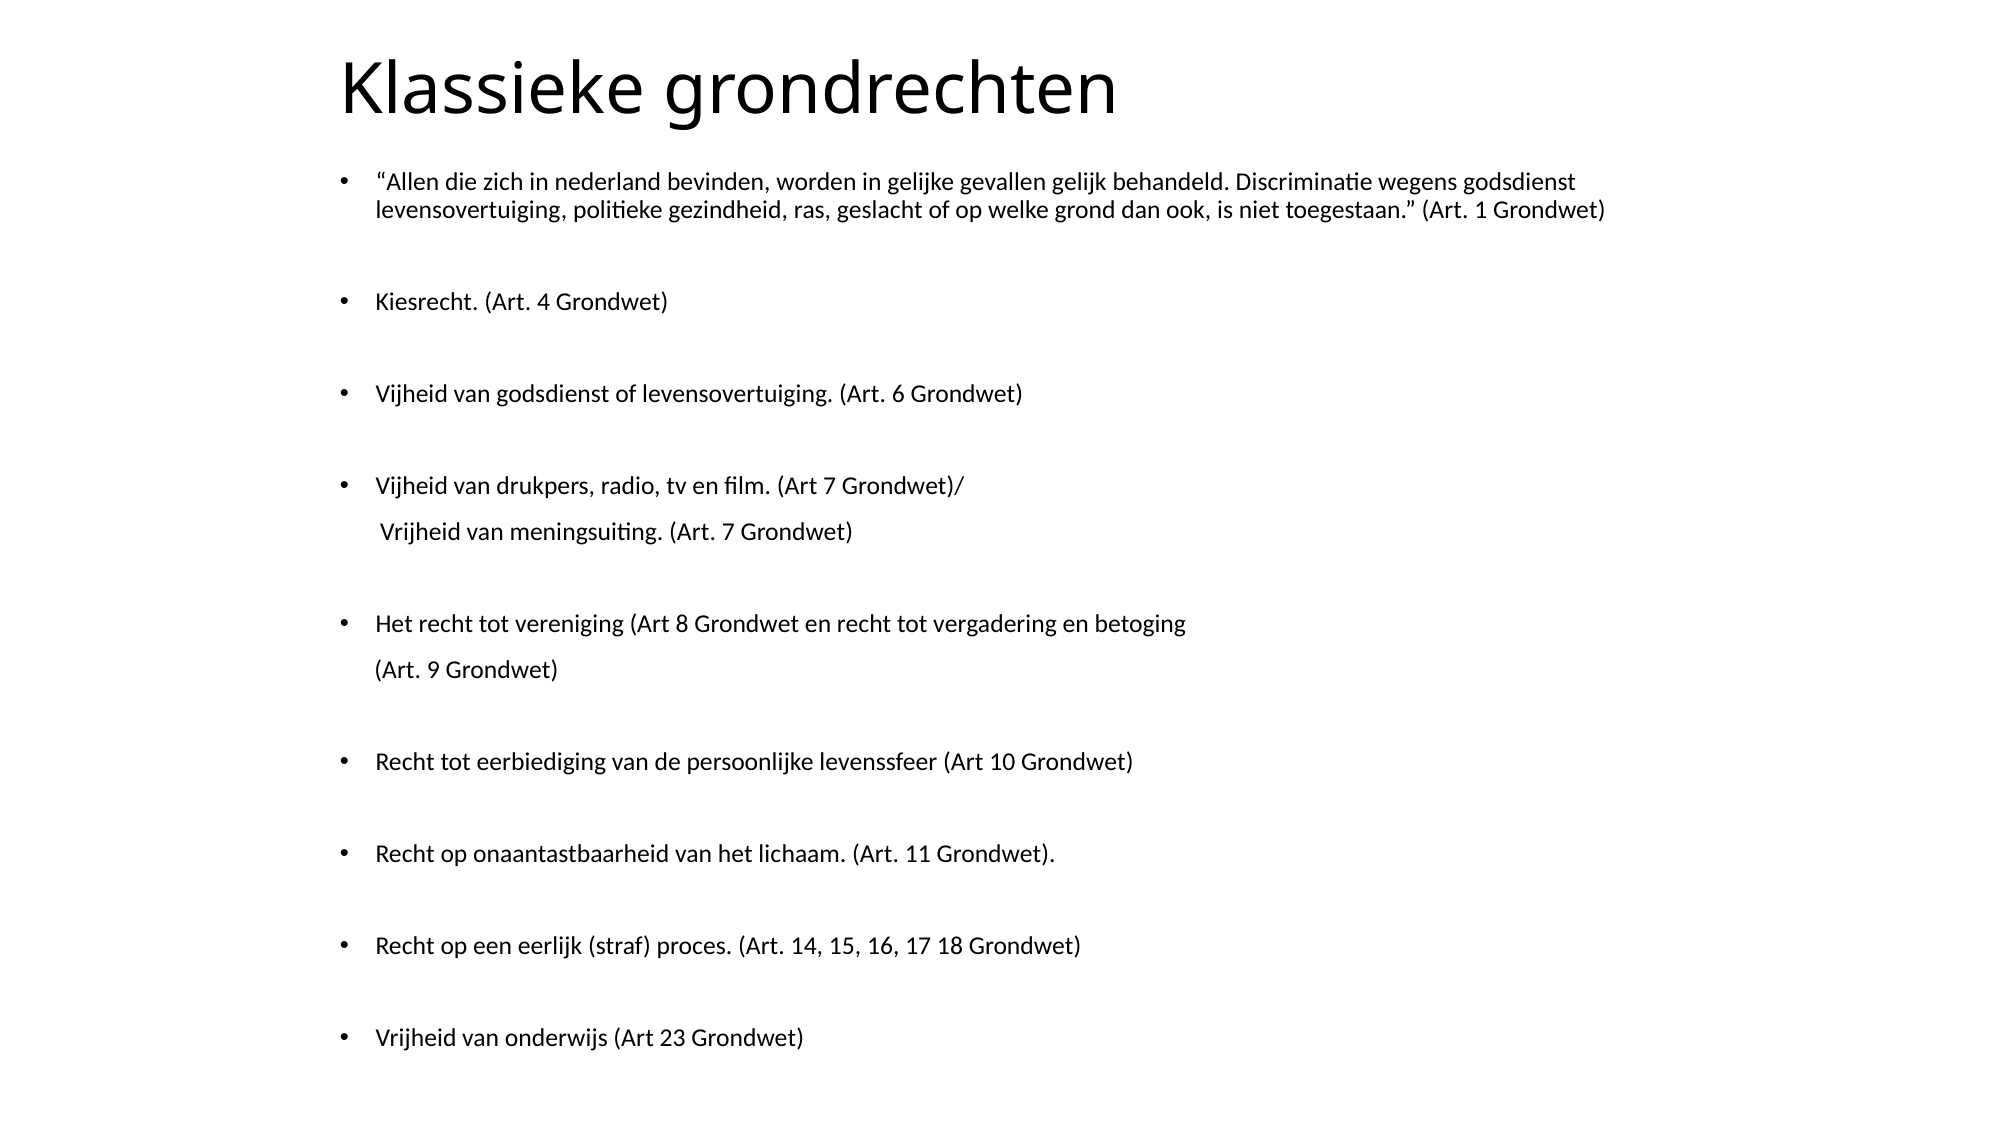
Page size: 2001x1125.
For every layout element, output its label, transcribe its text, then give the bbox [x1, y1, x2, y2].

title Klassieke grondrechten [324, 45, 1675, 138]
list “Allen die zich in nederland bevinden, worden in gelijke gevallen gelijk behandeld. Discriminatie wegens godsdienst levensovertuiging, politieke gezindheid, ras, geslacht of op welke grond dan ook, is niet toegestaan.” (Art. 1 Grondwet) Kiesrecht. (Art. 4 Grondwet) Vijheid van godsdienst of levensovertuiging. (Art. 6 Grondwet) Vijheid van drukpers, radio, tv en film. (Art 7 Grondwet)/ Vrijheid van meningsuiting. (Art. 7 Grondwet) Het recht tot vereniging (Art 8 Grondwet en recht tot vergadering en betoging (Art. 9 Grondwet) Recht tot eerbiediging van de persoonlijke levenssfeer (Art 10 Grondwet) Recht op onaantastbaarheid van het lichaam. (Art. 11 Grondwet). Recht op een eerlijk (straf) proces. (Art. 14, 15, 16, 17 18 Grondwet) Vrijheid van onderwijs (Art 23 Grondwet) [324, 160, 1675, 1071]
